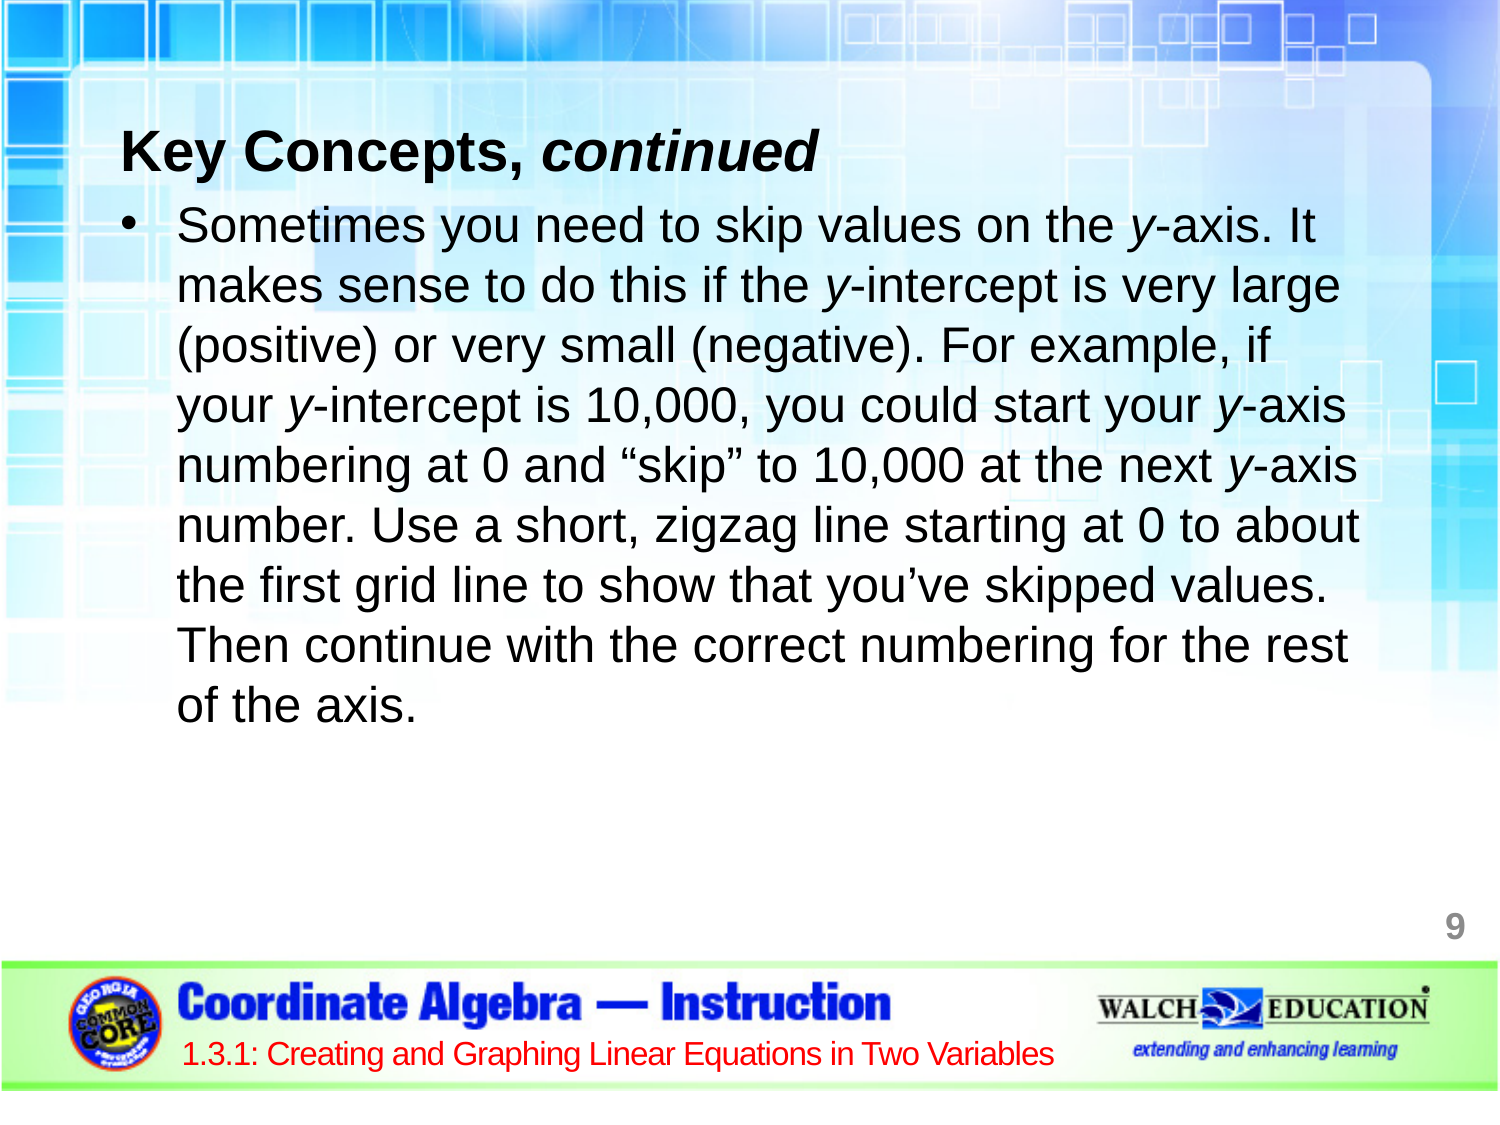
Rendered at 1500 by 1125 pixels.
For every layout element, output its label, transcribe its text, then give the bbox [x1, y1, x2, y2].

slide_number 9 [1361, 901, 1481, 949]
list 1.3.1: Creating and Graphing Linear Equations in Two Variables [166, 1024, 1217, 1069]
subtitle Key Concepts, continued Sometimes you need to skip values on the y-axis. It makes sense to do this if the y-intercept is very large (positive) or very small (negative). For example, if your y-intercept is 10,000, you could start your y-axis numbering at 0 and “skip” to 10,000 at the next y-axis number. Use a short, zigzag line starting at 0 to about the first grid line to show that you’ve skipped values. Then continue with the correct numbering for the rest of the axis. [105, 105, 1394, 925]
picture [1, 0, 1500, 1091]
